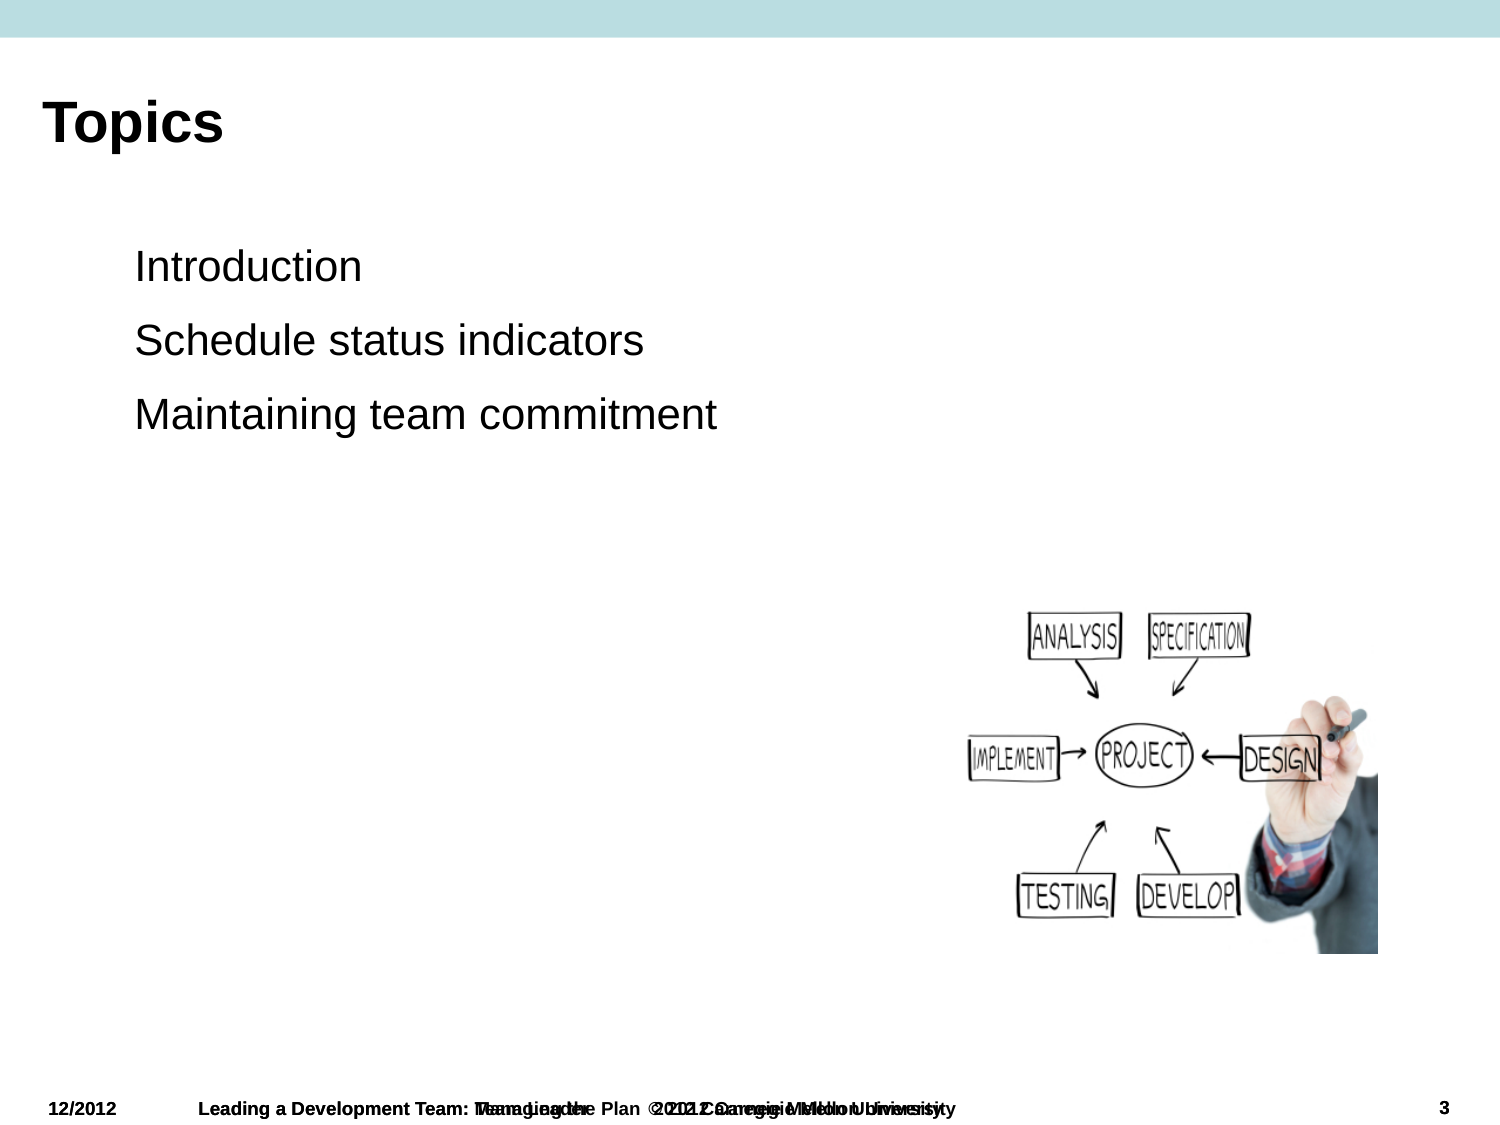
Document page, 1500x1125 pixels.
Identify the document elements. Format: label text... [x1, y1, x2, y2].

picture [936, 580, 1378, 954]
title Topics [42, 97, 1438, 154]
list Introduction Schedule status indicators Maintaining team commitment [134, 237, 1437, 1000]
